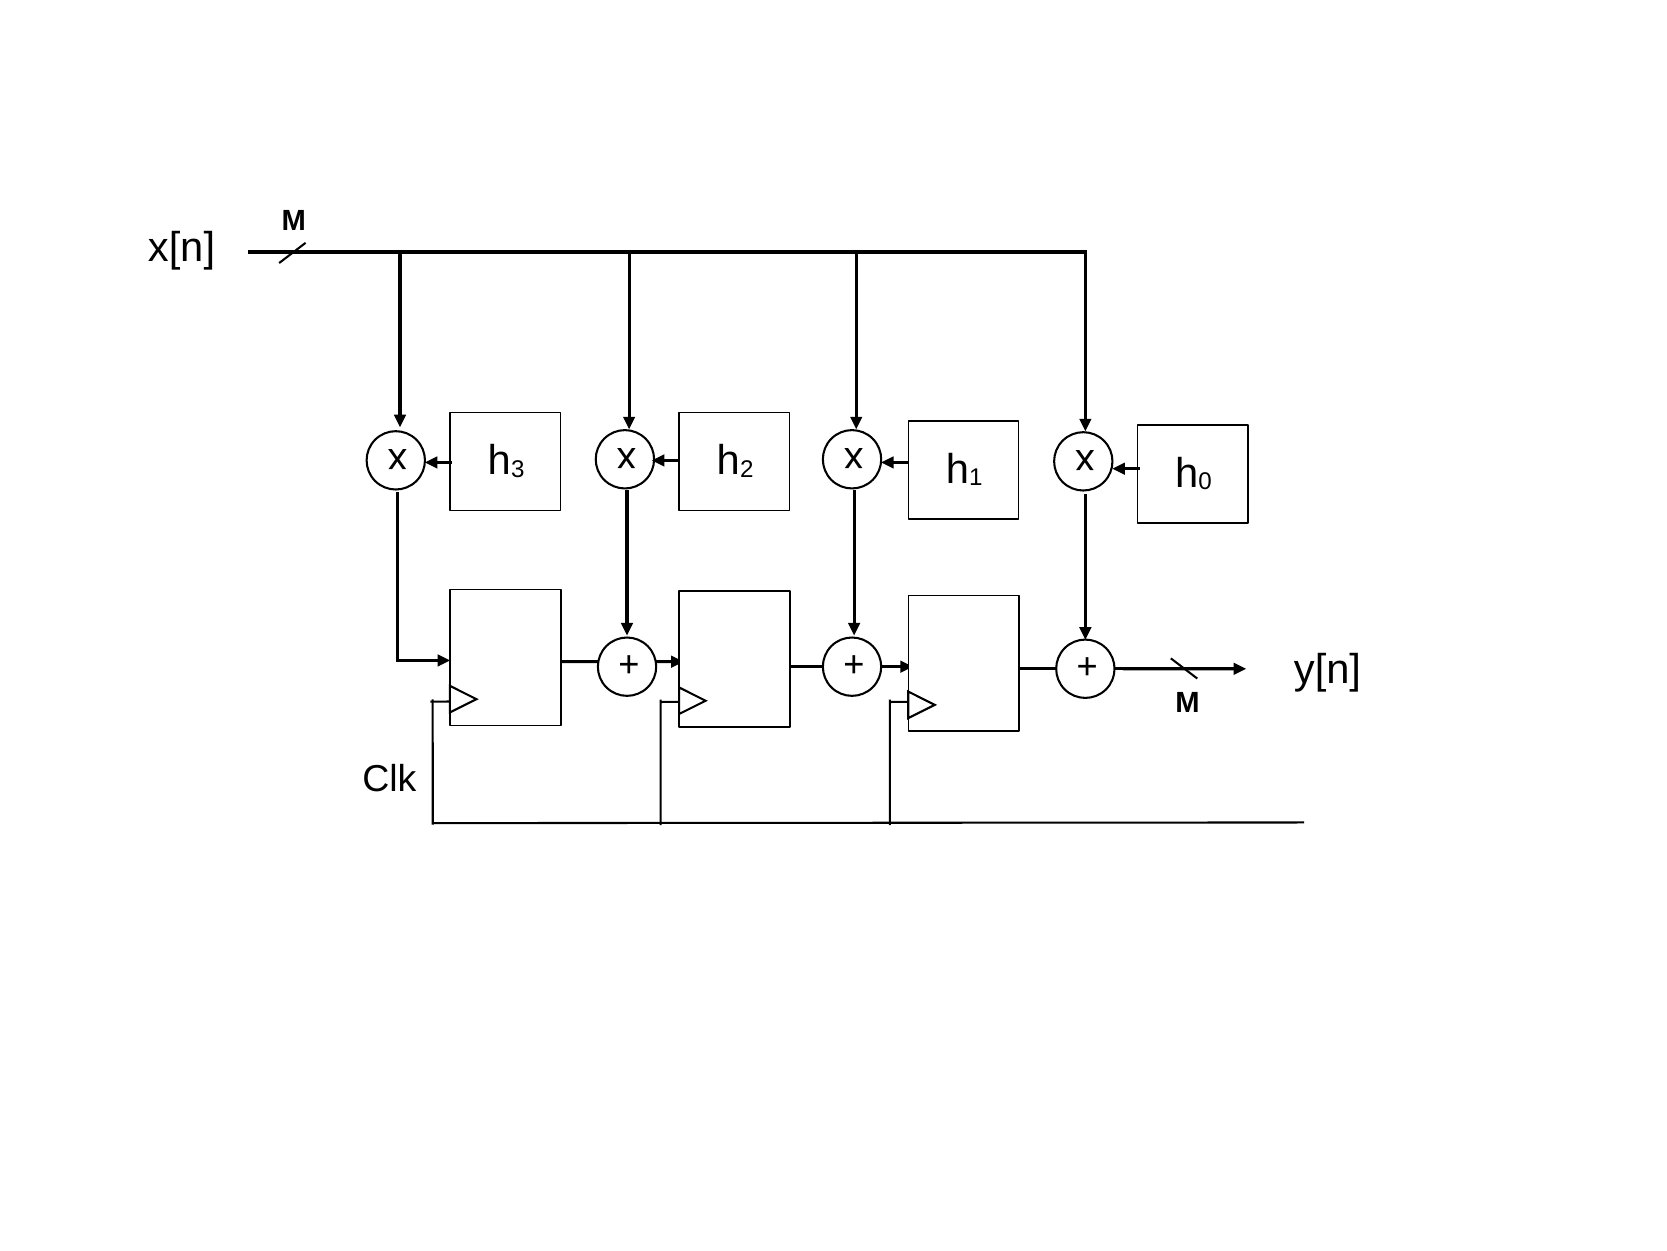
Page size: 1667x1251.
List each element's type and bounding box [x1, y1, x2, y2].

text_box [147, 194, 1386, 832]
